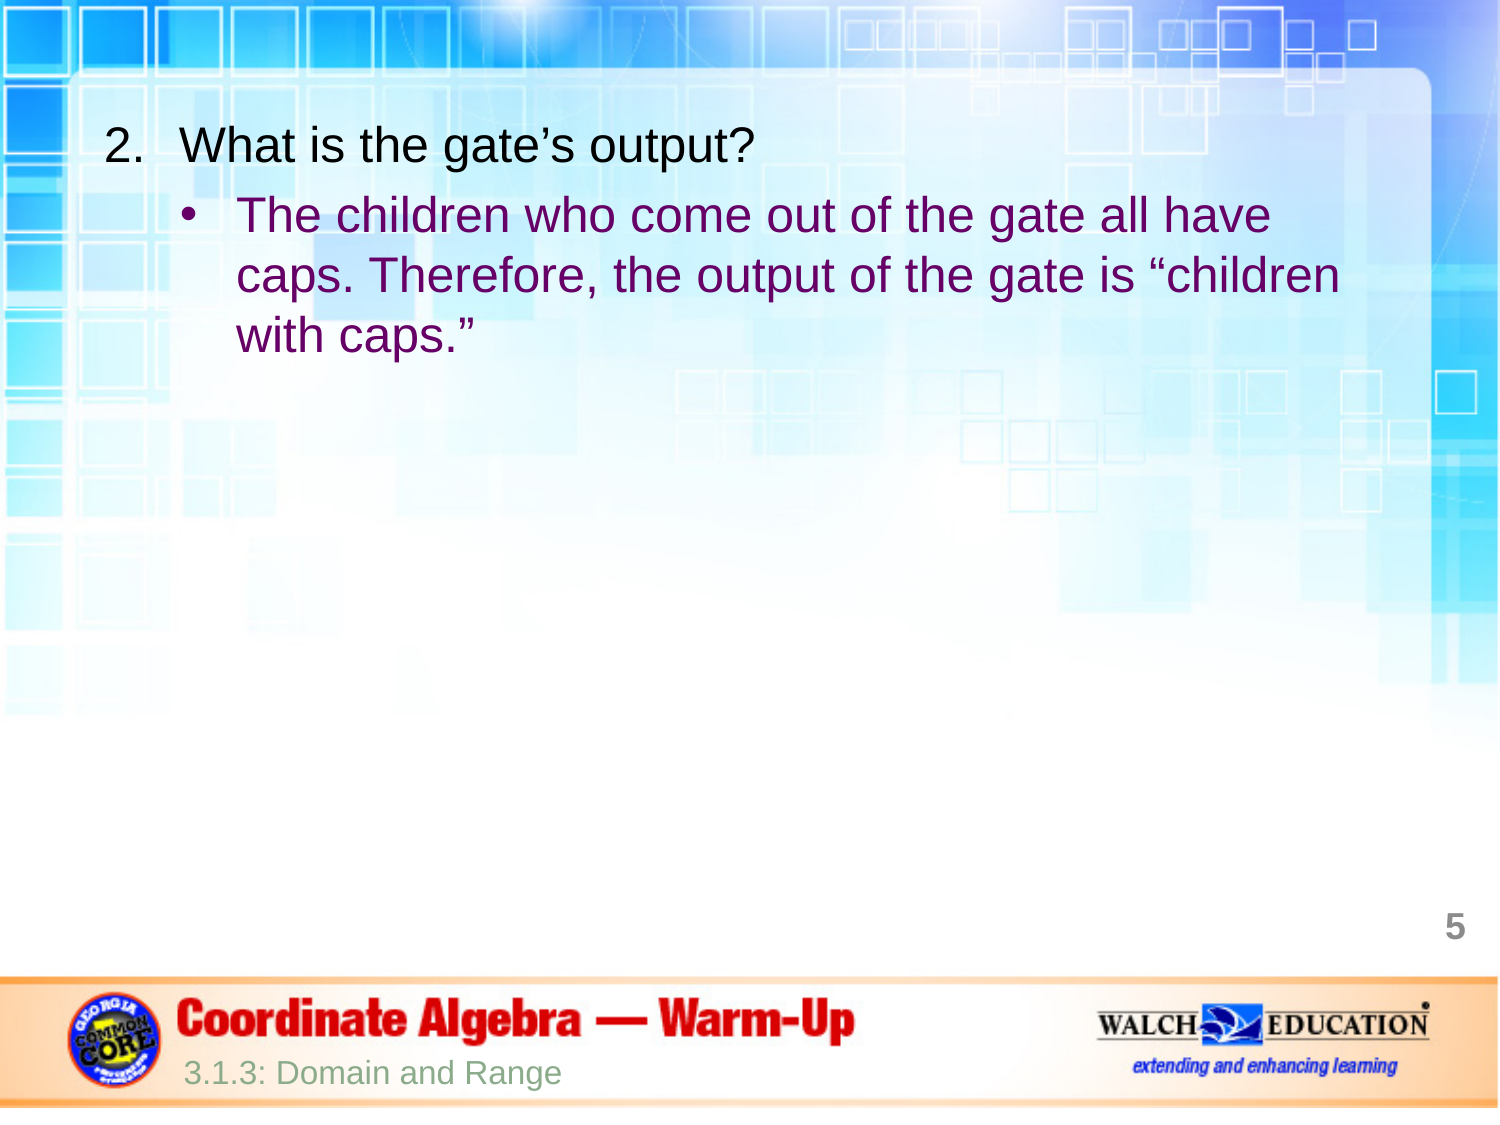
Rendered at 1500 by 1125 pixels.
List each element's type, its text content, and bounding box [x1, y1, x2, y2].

text_box [1441, 924, 1472, 1001]
picture [0, 0, 1500, 1108]
slide_number 5 [1361, 901, 1481, 949]
footer 3.1.3: Domain and Range [168, 1048, 1067, 1094]
subtitle What is the gate’s output? The children who come out of the gate all have caps. Therefore, the output of the gate is “children with caps.” [89, 105, 1390, 925]
